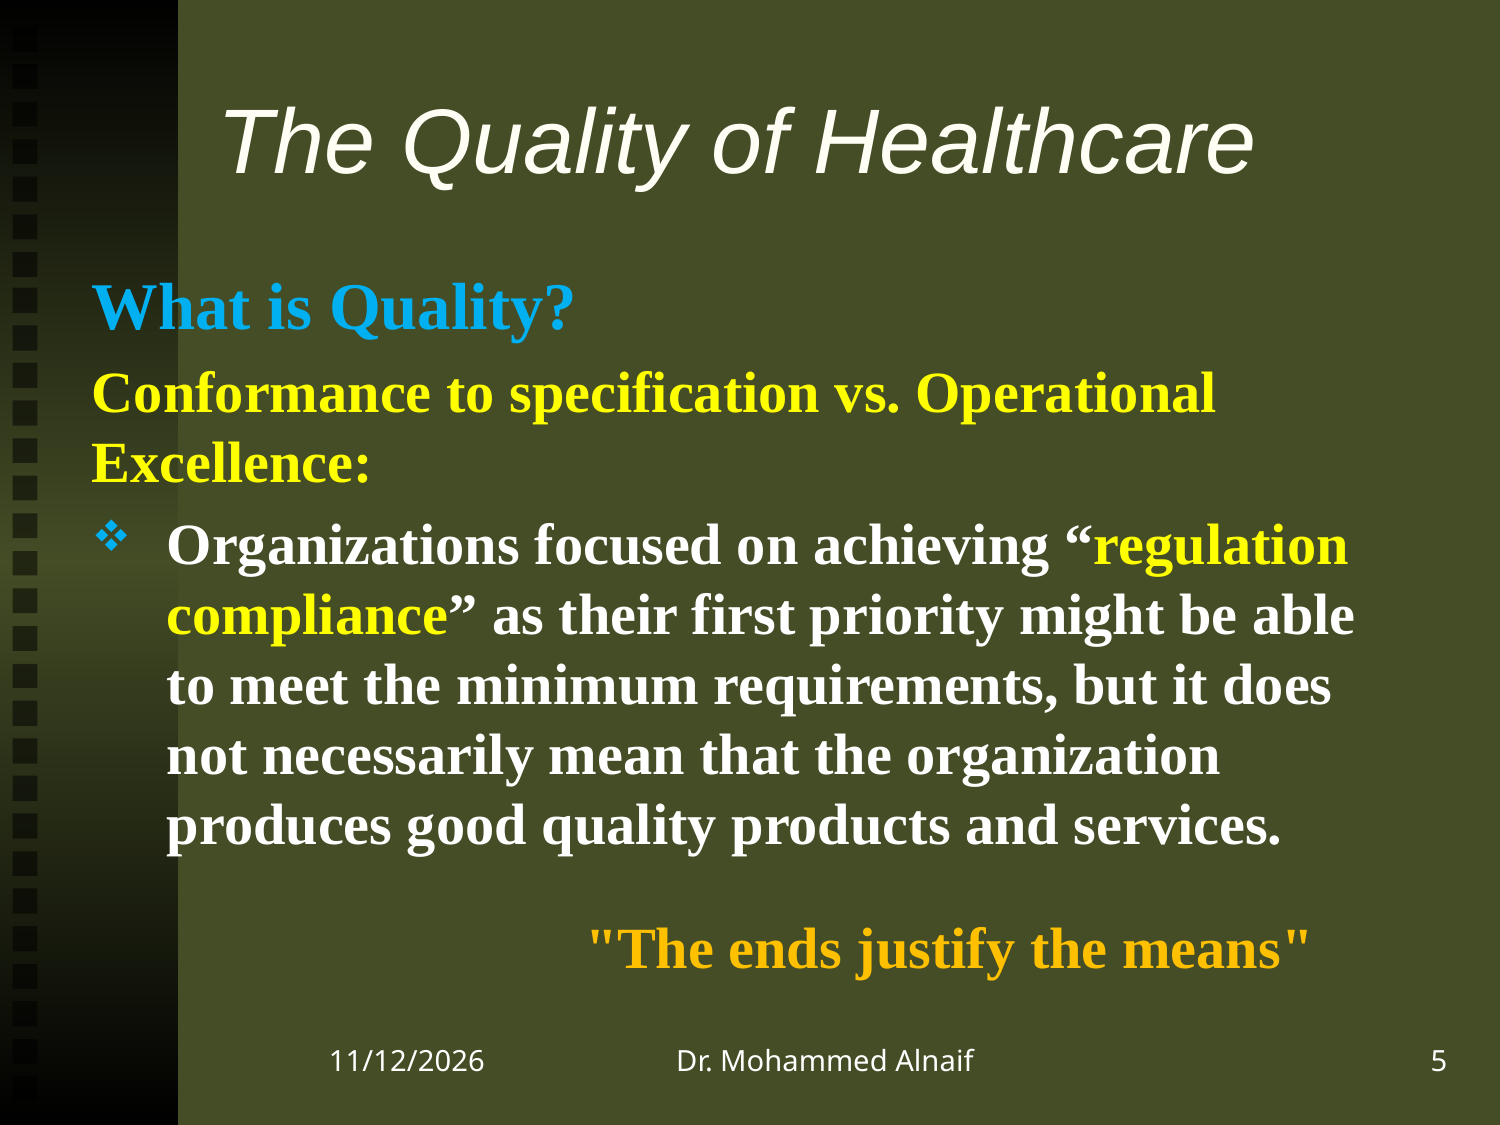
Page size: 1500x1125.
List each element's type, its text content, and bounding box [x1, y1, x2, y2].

title The Quality of Healthcare [100, 42, 1376, 231]
text_box "The ends justify the means" [570, 903, 1386, 988]
slide_number 5 [1149, 1024, 1463, 1101]
subtitle What is Quality? Conformance to specification vs. Operational Excellence: Organizations focused on achieving “regulation compliance” as their first priority might be able to meet the minimum requirements, but it does not necessarily mean that the organization produces good quality products and services. [76, 255, 1412, 1012]
footer Dr. Mohammed Alnaif [587, 1024, 1063, 1101]
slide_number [187, 1024, 501, 1101]
